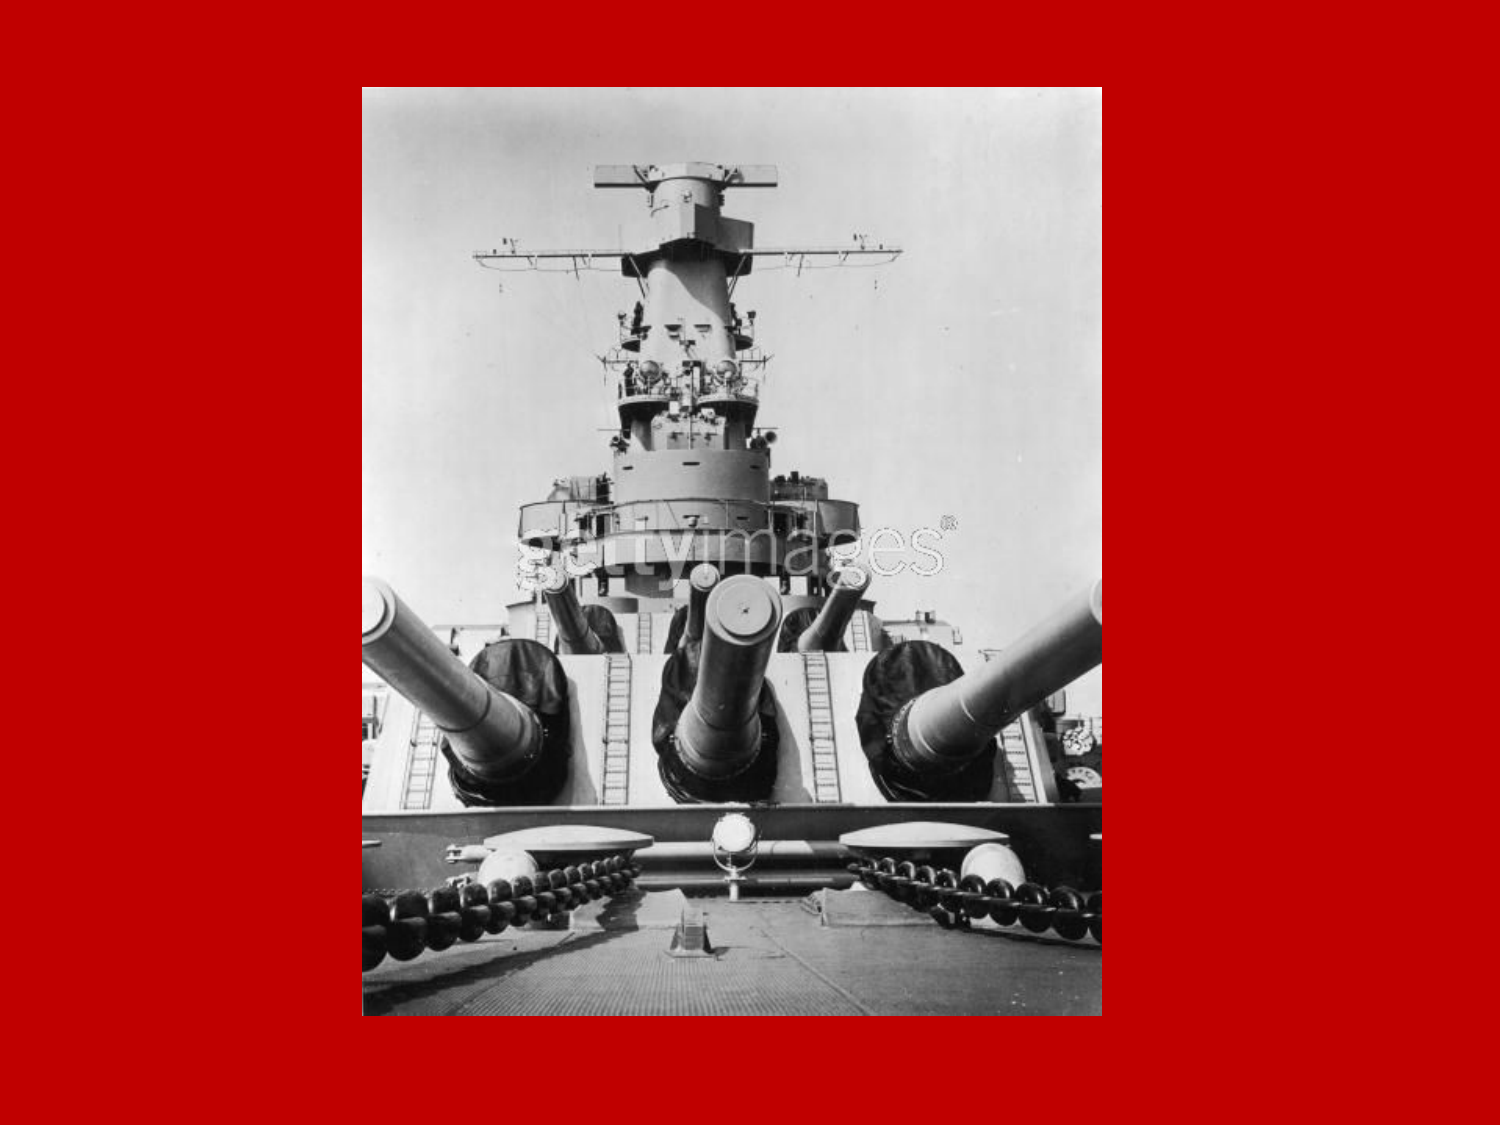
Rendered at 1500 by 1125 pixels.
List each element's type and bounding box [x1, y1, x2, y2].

picture [362, 87, 1102, 1016]
